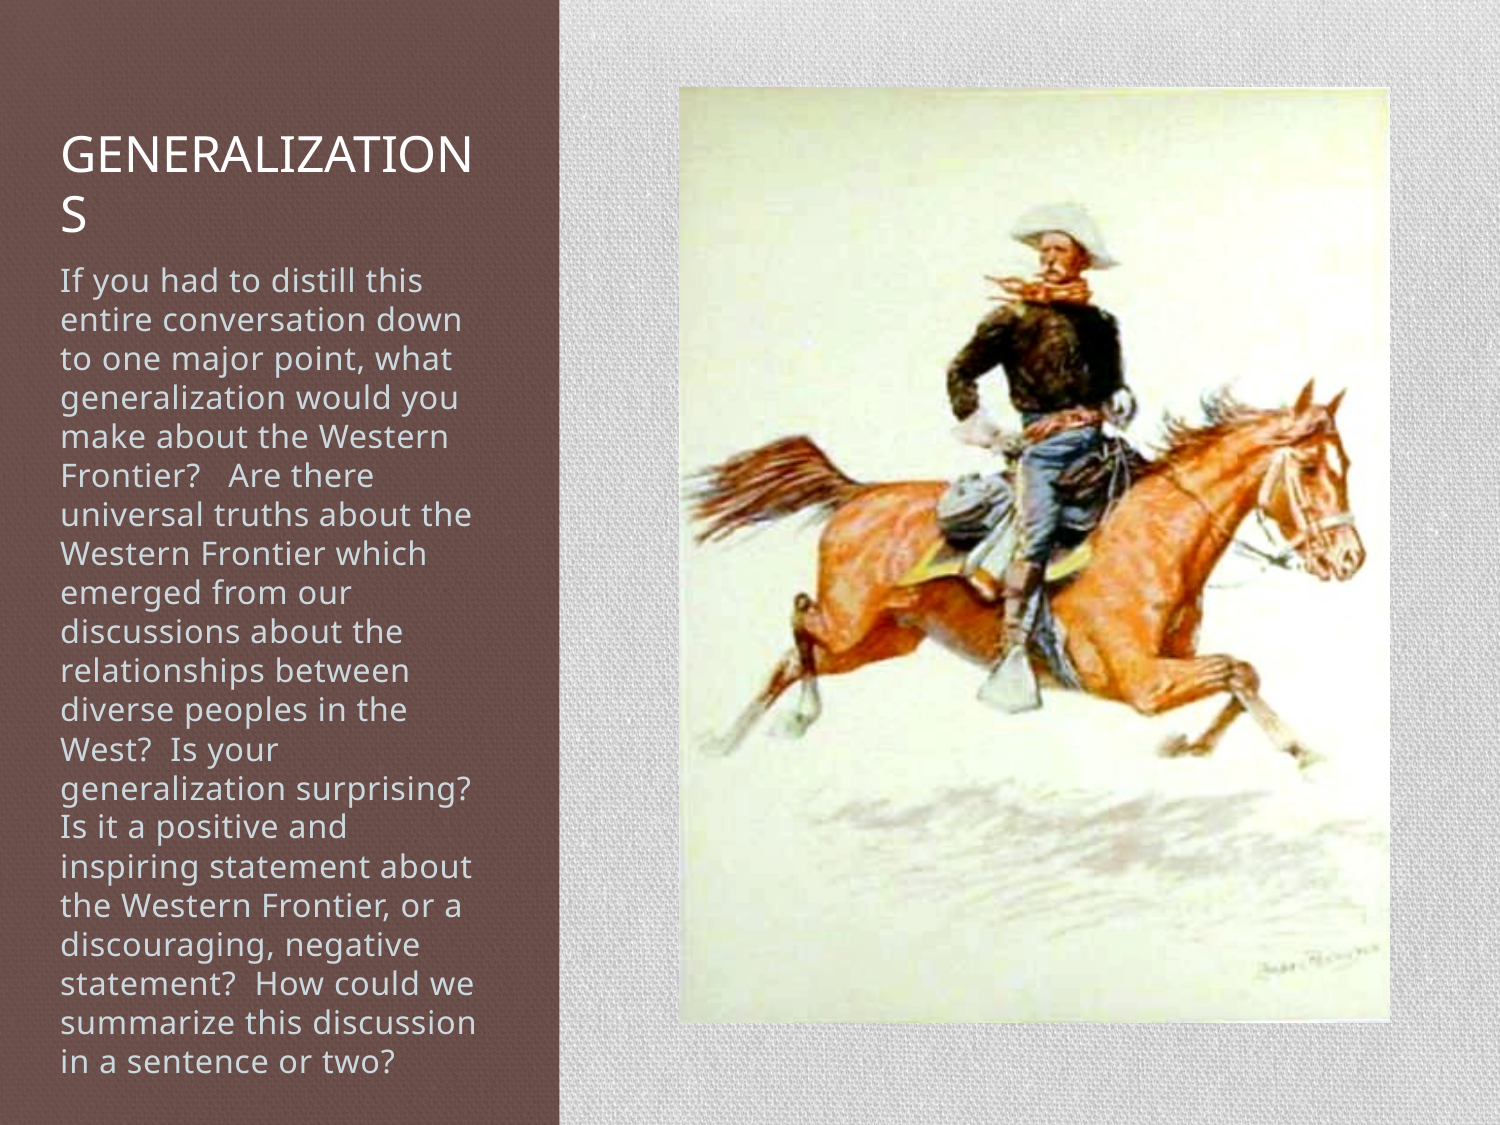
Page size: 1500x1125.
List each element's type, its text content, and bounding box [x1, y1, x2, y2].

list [679, 87, 1390, 1024]
list If you had to distill this entire conversation down to one major point, what generalization would you make about the Western Frontier? Are there universal truths about the Western Frontier which emerged from our discussions about the relationships between diverse peoples in the West? Is your generalization surprising? Is it a positive and inspiring statement about the Western Frontier, or a discouraging, negative statement? How could we summarize this discussion in a sentence or two? [45, 252, 511, 1088]
title GENERALIZATIONS [45, 37, 511, 251]
